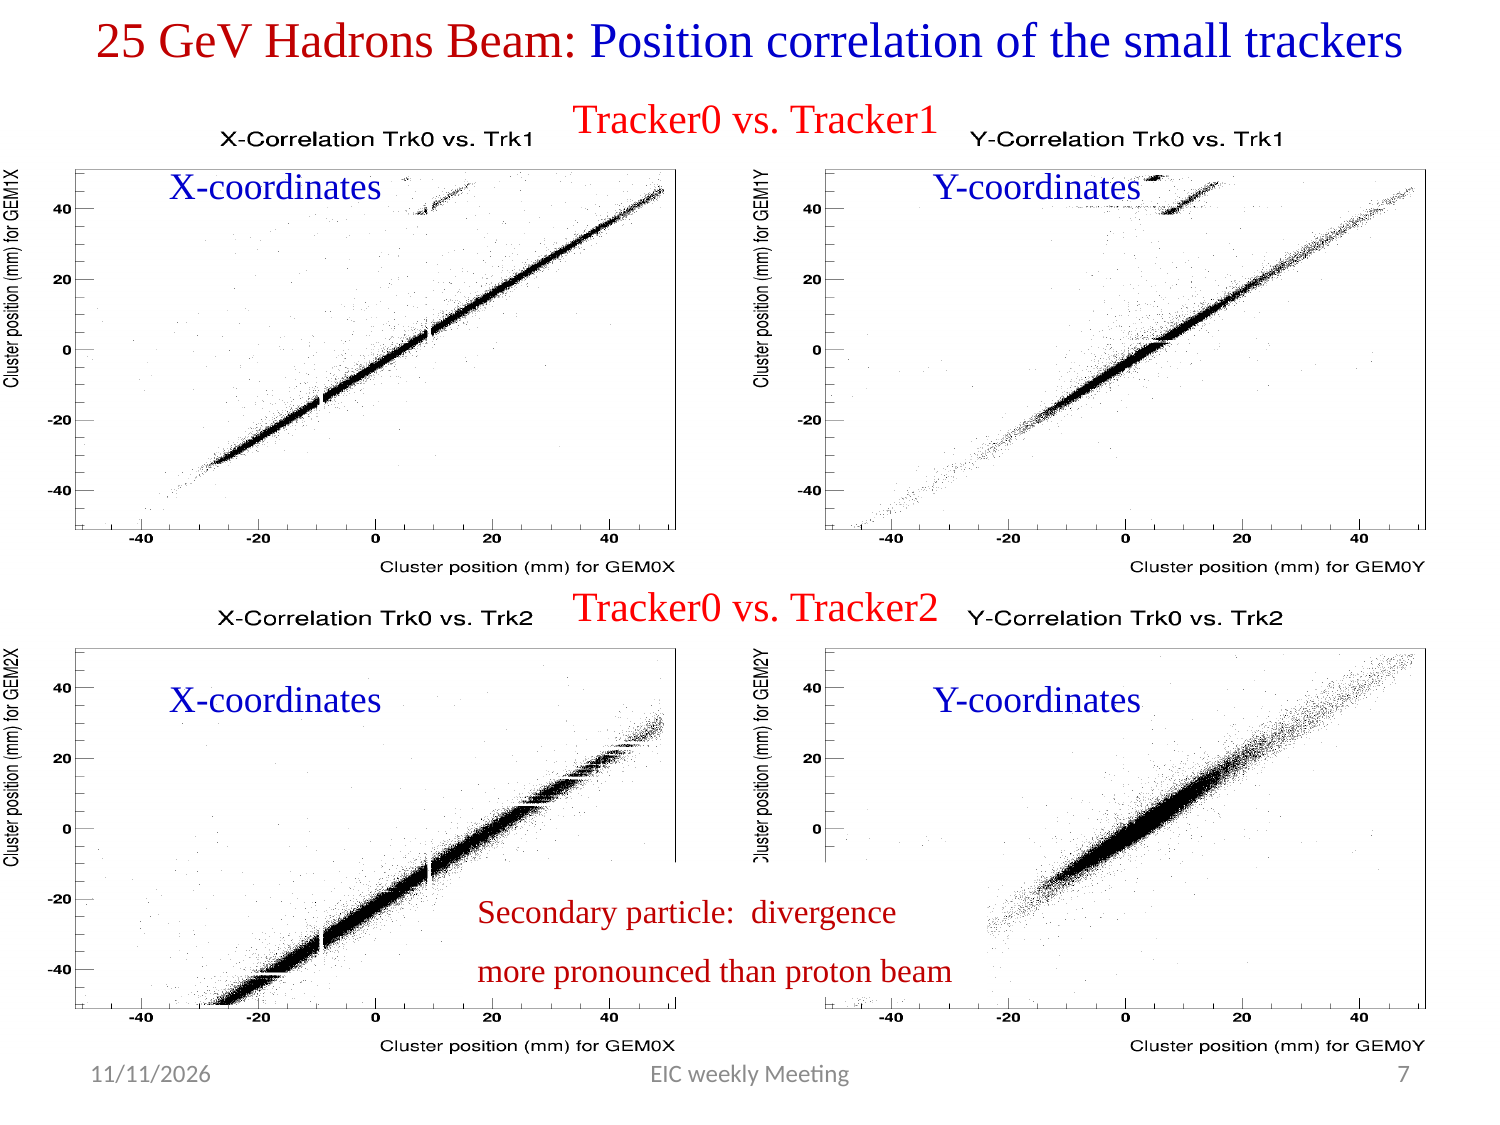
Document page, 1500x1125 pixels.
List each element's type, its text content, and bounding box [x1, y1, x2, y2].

footer EIC weekly Meeting [512, 1062, 988, 1103]
slide_number 7 [1074, 1063, 1425, 1103]
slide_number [75, 1063, 425, 1103]
text_box Tracker0 vs. Tracker1 [500, 84, 1013, 123]
picture [0, 124, 1500, 576]
picture [0, 602, 1500, 1054]
text_box 25 GeV Hadrons Beam: Position correlation of the small trackers [0, 0, 1500, 75]
text_box Tracker0 vs. Tracker2 [500, 584, 1013, 601]
